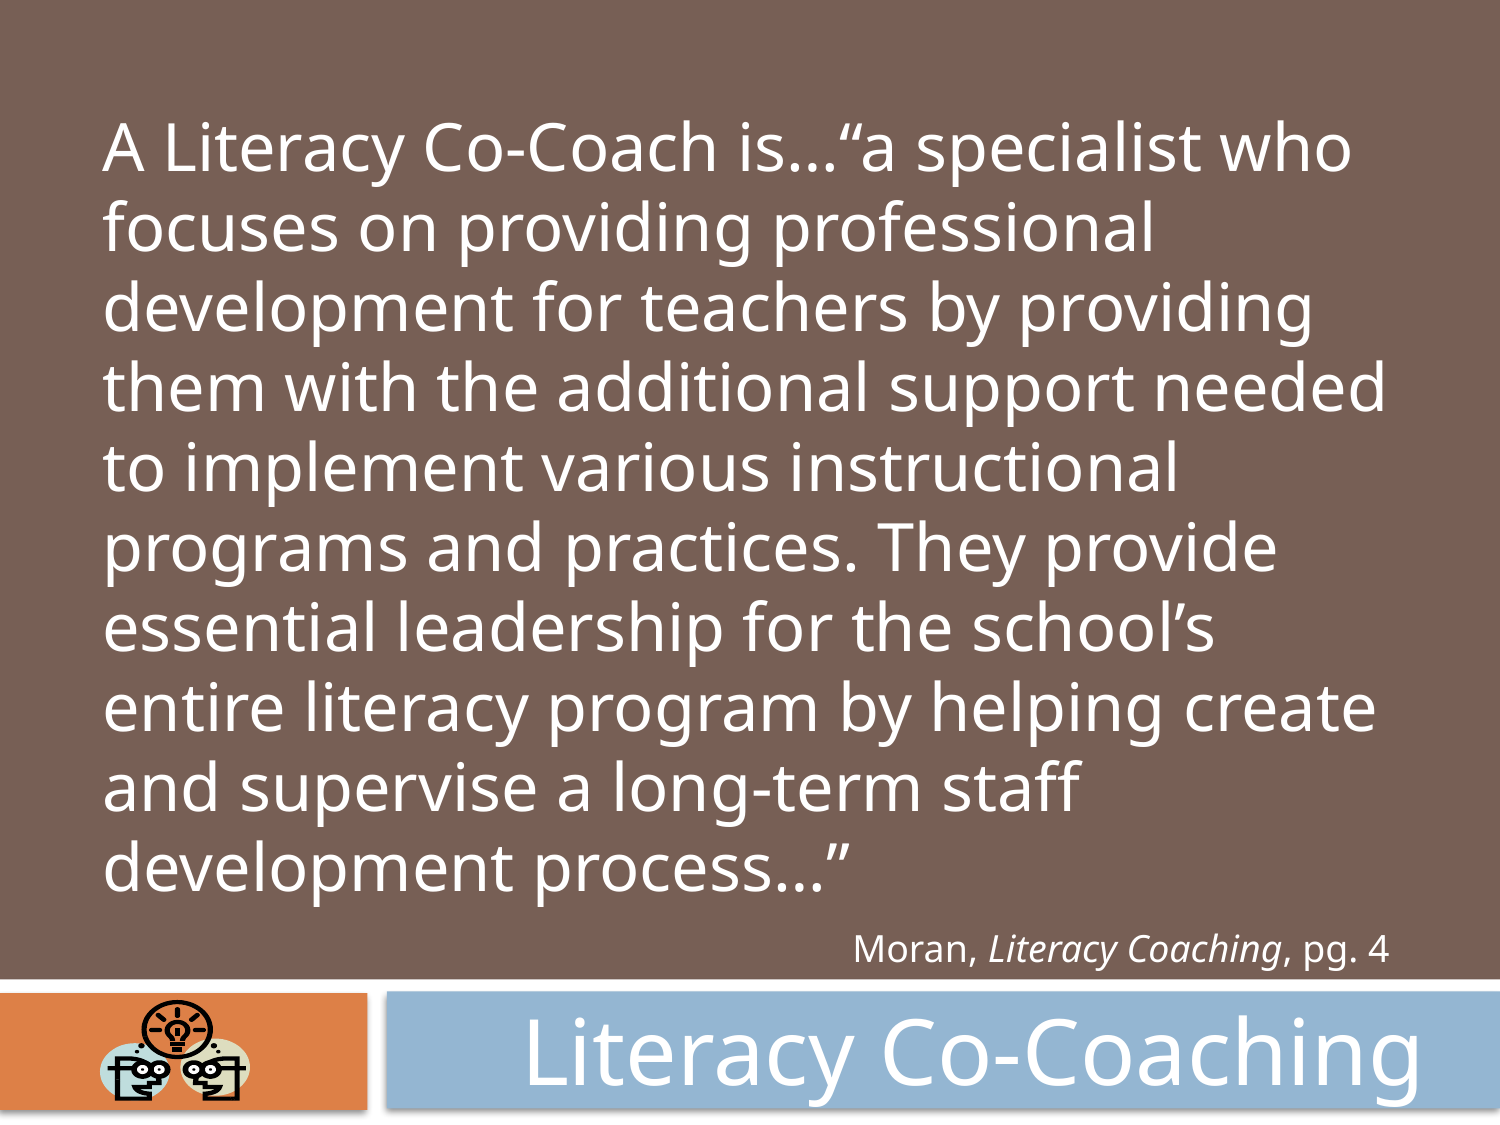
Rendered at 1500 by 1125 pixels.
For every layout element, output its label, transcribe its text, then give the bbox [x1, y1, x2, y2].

subtitle Literacy Co-Coaching [387, 992, 1488, 1105]
picture [99, 999, 251, 1102]
text_box A Literacy Co-Coach is…“a specialist who focuses on providing professional development for teachers by providing them with the additional support needed to implement various instructional programs and practices. They provide essential leadership for the school’s entire literacy program by helping create and supervise a long-term staff development process…” Moran, Literacy Coaching, pg. 4 [87, 17, 1426, 982]
